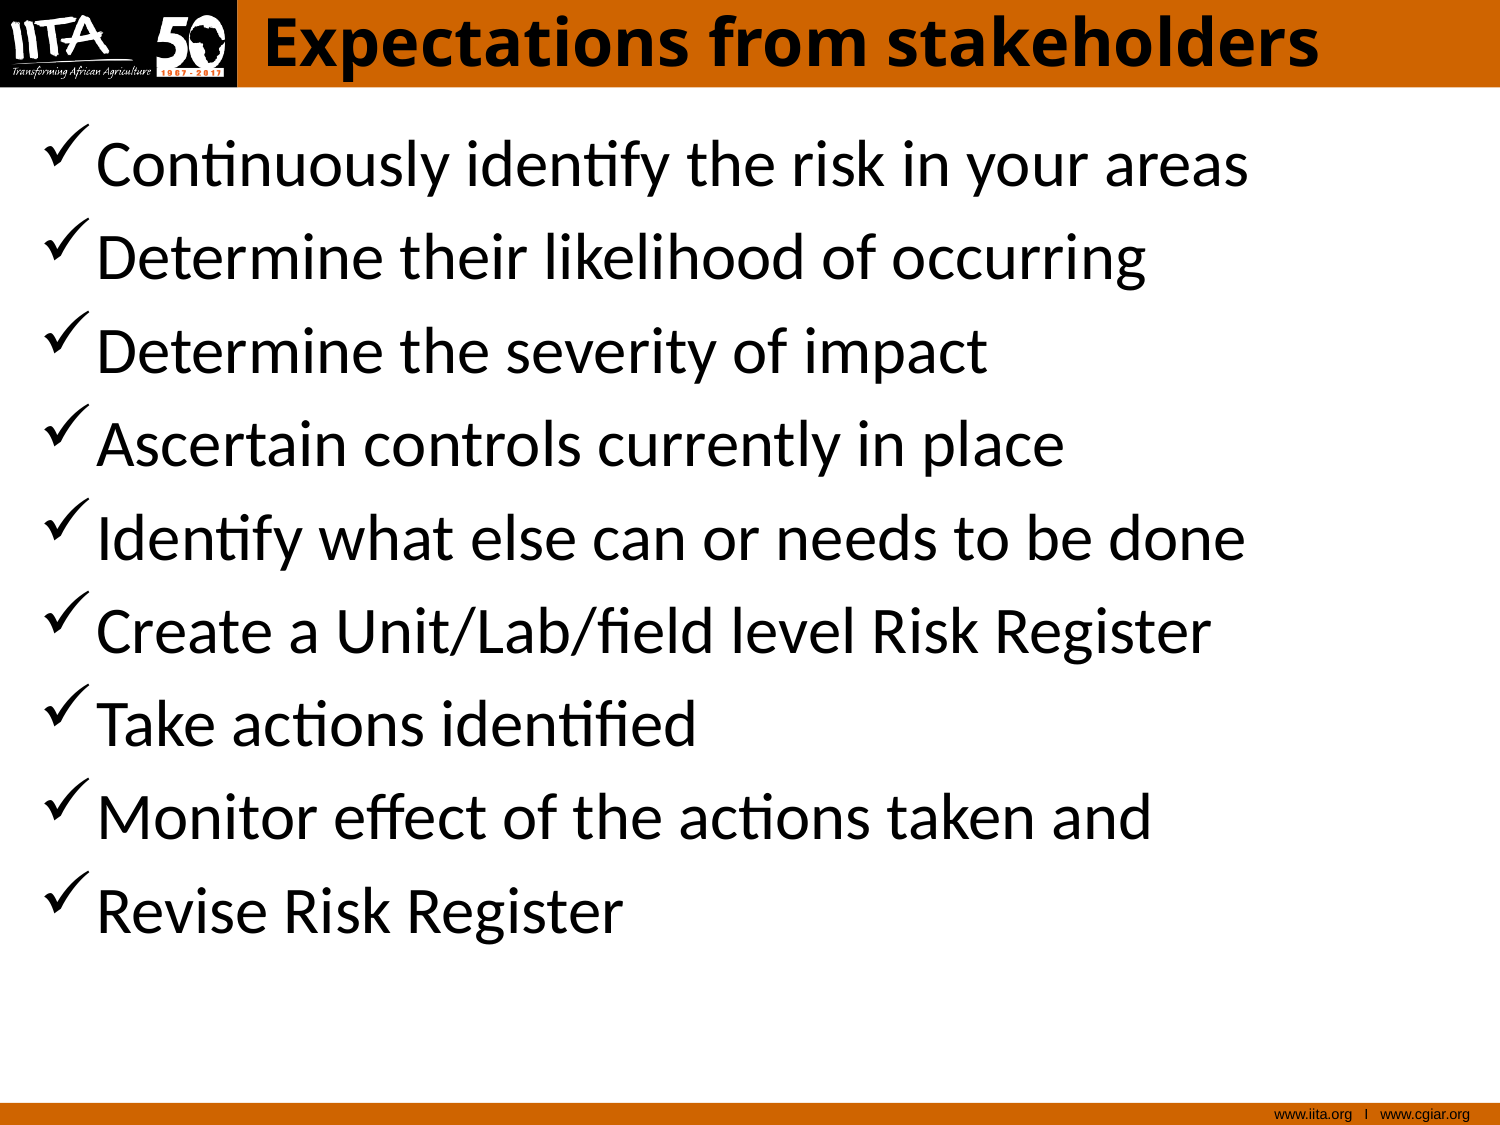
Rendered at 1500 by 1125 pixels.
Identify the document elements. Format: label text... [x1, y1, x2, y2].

picture [11, 15, 225, 79]
title Expectations from stakeholders [262, 0, 1475, 88]
list Continuously identify the risk in your areas Determine their likelihood of occurring Determine the severity of impact Ascertain controls currently in place Identify what else can or needs to be done Create a Unit/Lab/field level Risk Register Take actions identified Monitor effect of the actions taken and Revise Risk Register [24, 112, 1475, 1075]
